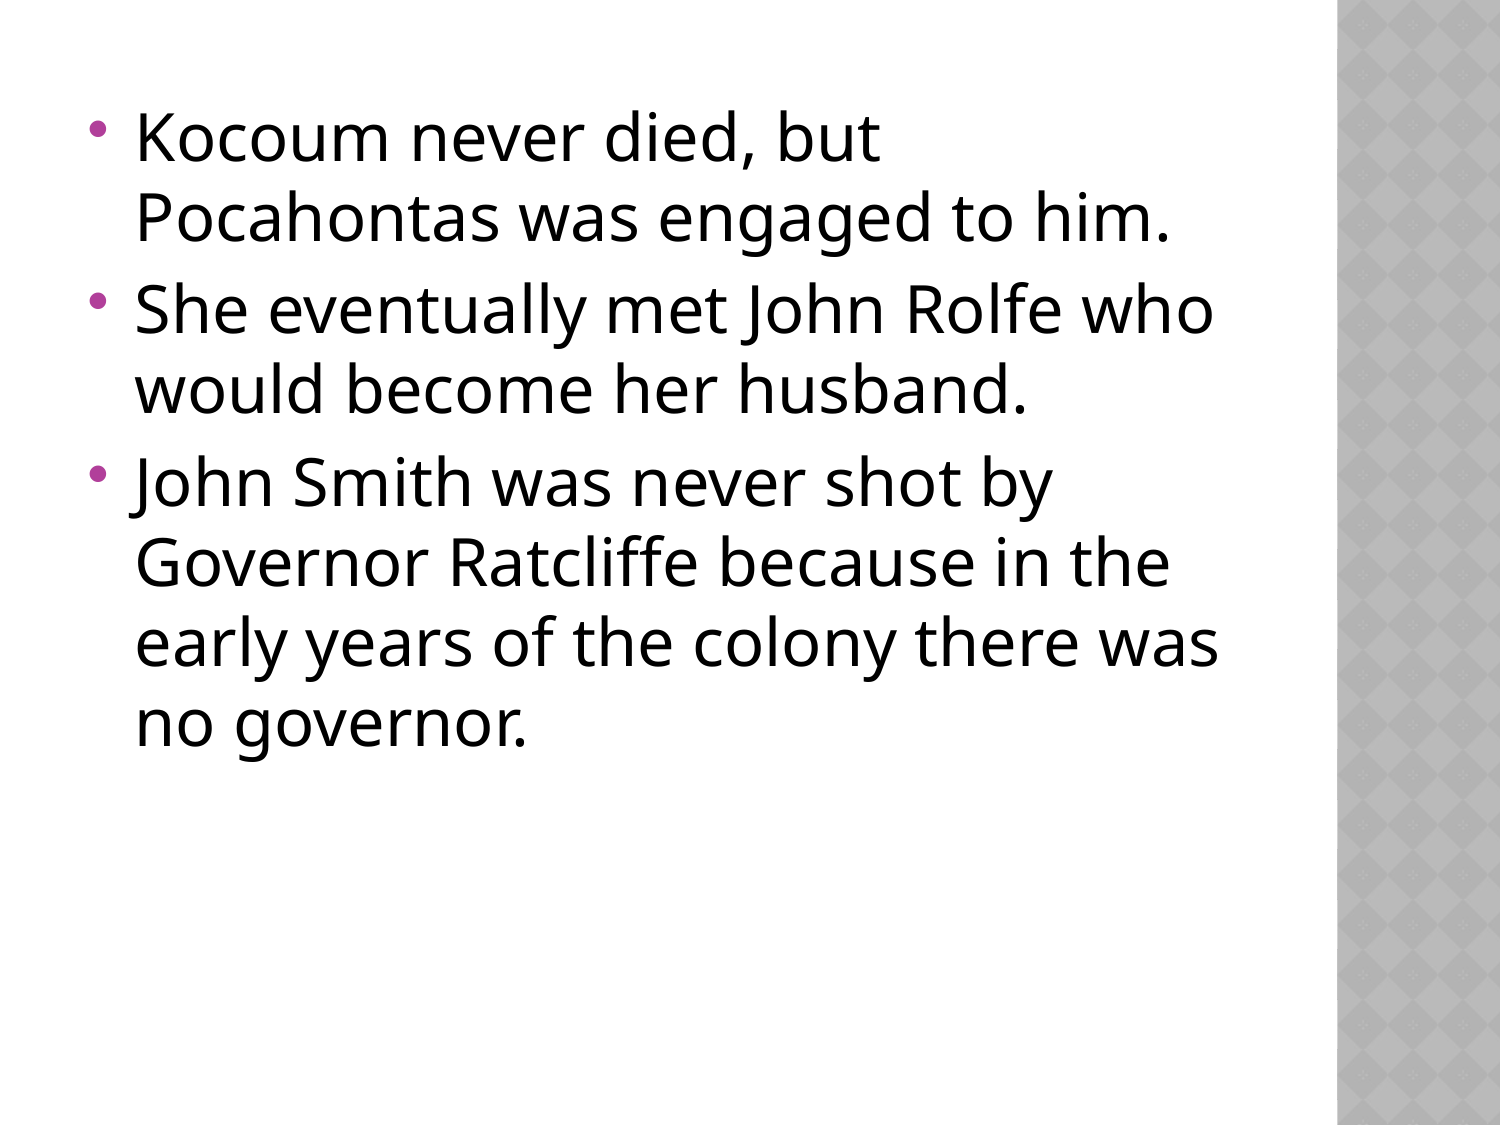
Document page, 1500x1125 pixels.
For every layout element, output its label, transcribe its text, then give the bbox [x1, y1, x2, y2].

list Kocoum never died, but Pocahontas was engaged to him. She eventually met John Rolfe who would become her husband. John Smith was never shot by Governor Ratcliffe because in the early years of the colony there was no governor. [75, 87, 1263, 1059]
